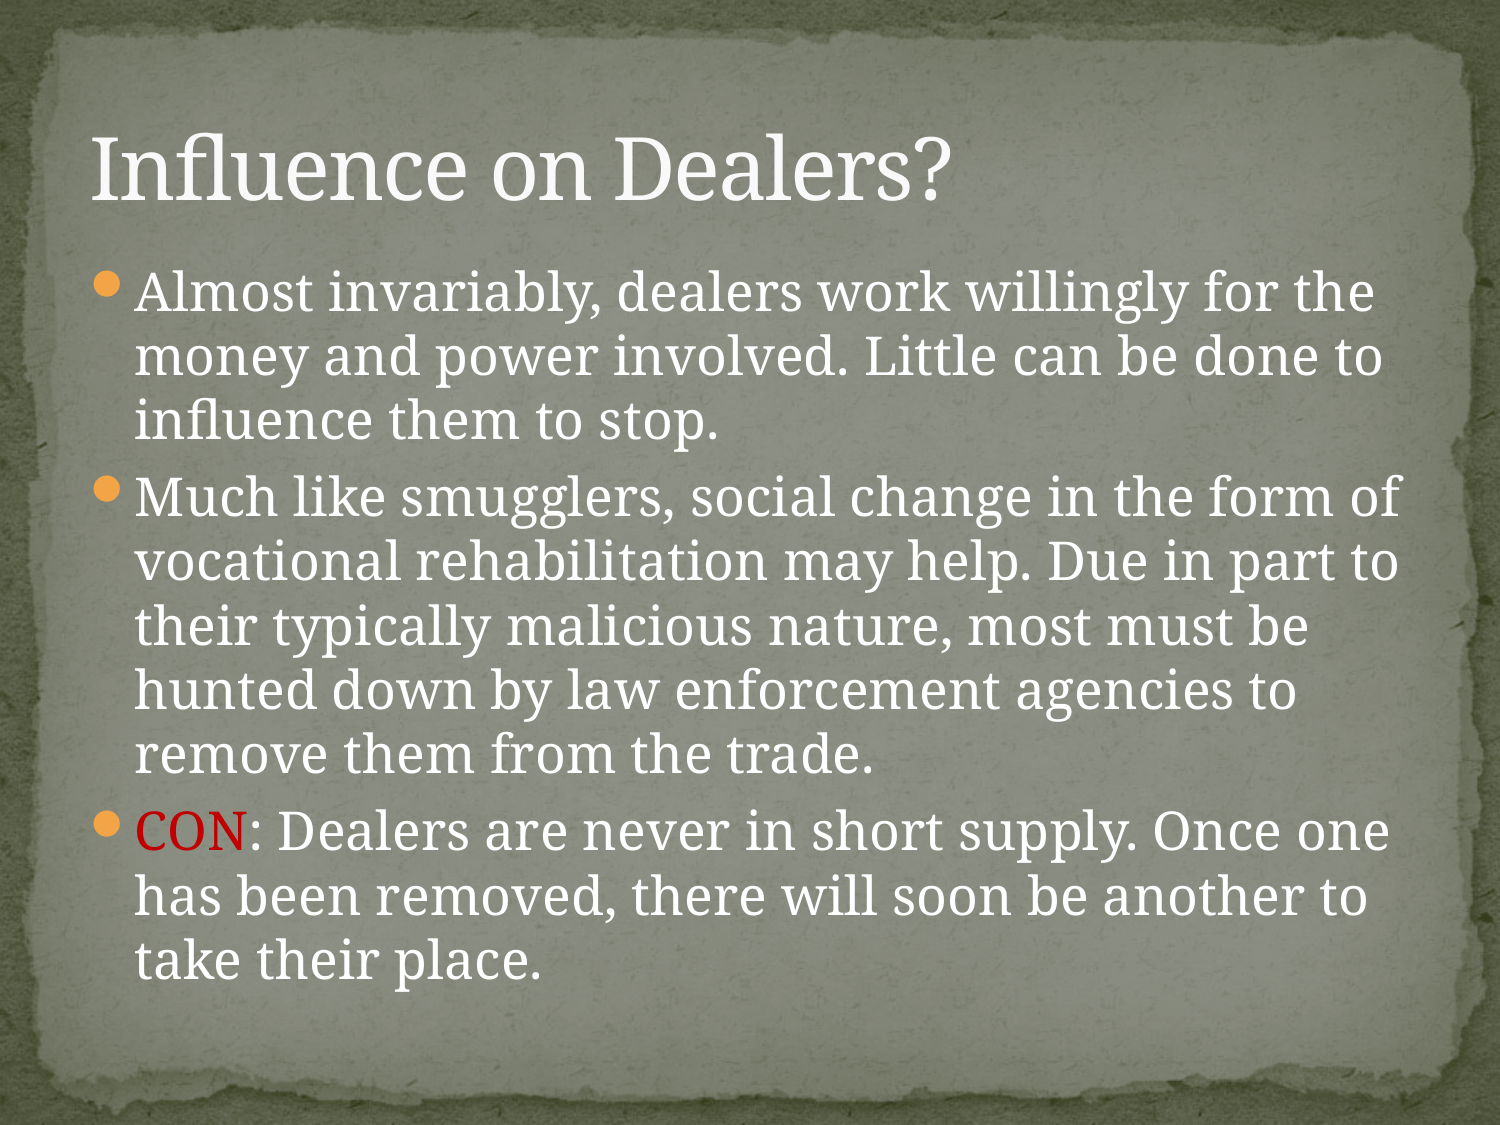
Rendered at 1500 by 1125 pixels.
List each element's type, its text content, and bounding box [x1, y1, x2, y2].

list Almost invariably, dealers work willingly for the money and power involved. Little can be done to influence them to stop. Much like smugglers, social change in the form of vocational rehabilitation may help. Due in part to their typically malicious nature, most must be hunted down by law enforcement agencies to remove them from the trade. CON: Dealers are never in short supply. Once one has been removed, there will soon be another to take their place. [75, 249, 1425, 1000]
title Influence on Dealers? [74, 24, 1425, 225]
